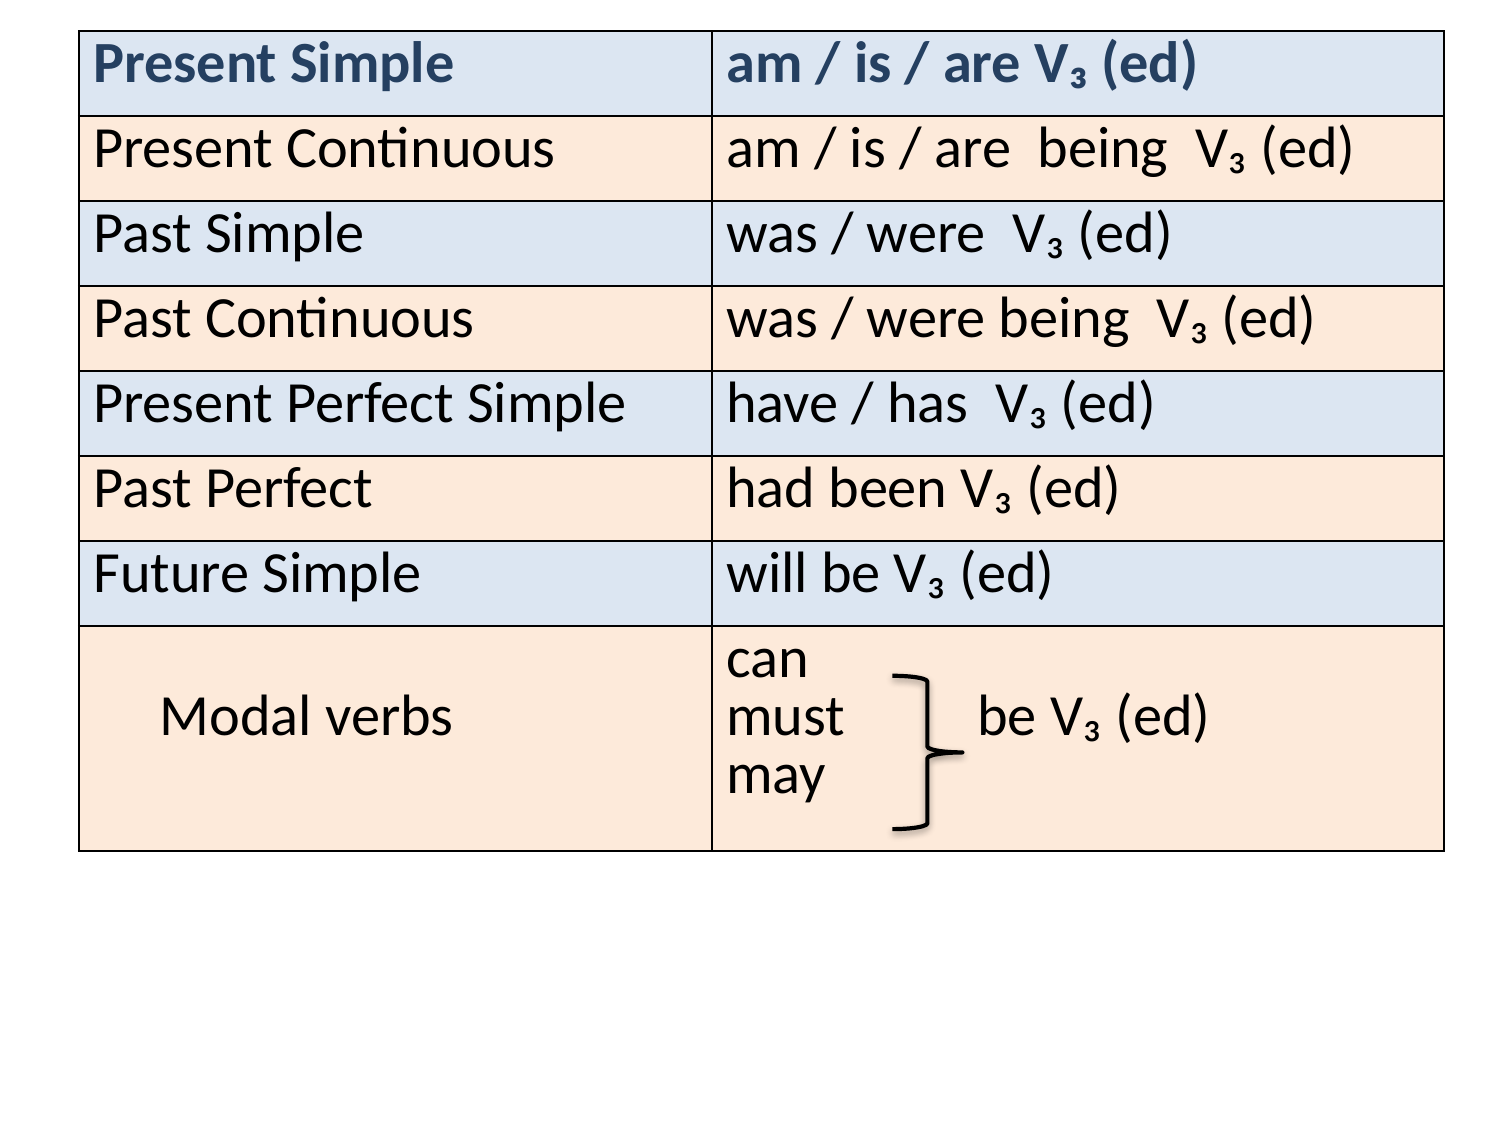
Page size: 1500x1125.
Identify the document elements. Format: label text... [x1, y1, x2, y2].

table_cell Present Perfect Simple [80, 372, 711, 455]
table_header Present Simple [80, 32, 711, 115]
table_cell Past Continuous [80, 287, 711, 370]
table_cell Past Perfect [80, 457, 711, 540]
table_cell was / were being V₃ (ed) [713, 287, 1443, 370]
table_header am / is / are V₃ (ed) [713, 32, 1443, 115]
text_box [892, 673, 965, 832]
table_cell Modal verbs [80, 627, 711, 850]
table_cell will be V₃ (ed) [713, 542, 1443, 625]
table_cell had been V₃ (ed) [713, 457, 1443, 540]
table_cell can must be V₃ (ed) may [713, 627, 1443, 850]
table_cell was / were V₃ (ed) [713, 202, 1443, 285]
table_cell Present Continuous [80, 117, 711, 200]
table_cell Past Simple [80, 202, 711, 285]
table_cell am / is / are being V₃ (ed) [713, 117, 1443, 200]
table_cell have / has V₃ (ed) [713, 372, 1443, 455]
table_cell Future Simple [80, 542, 711, 625]
